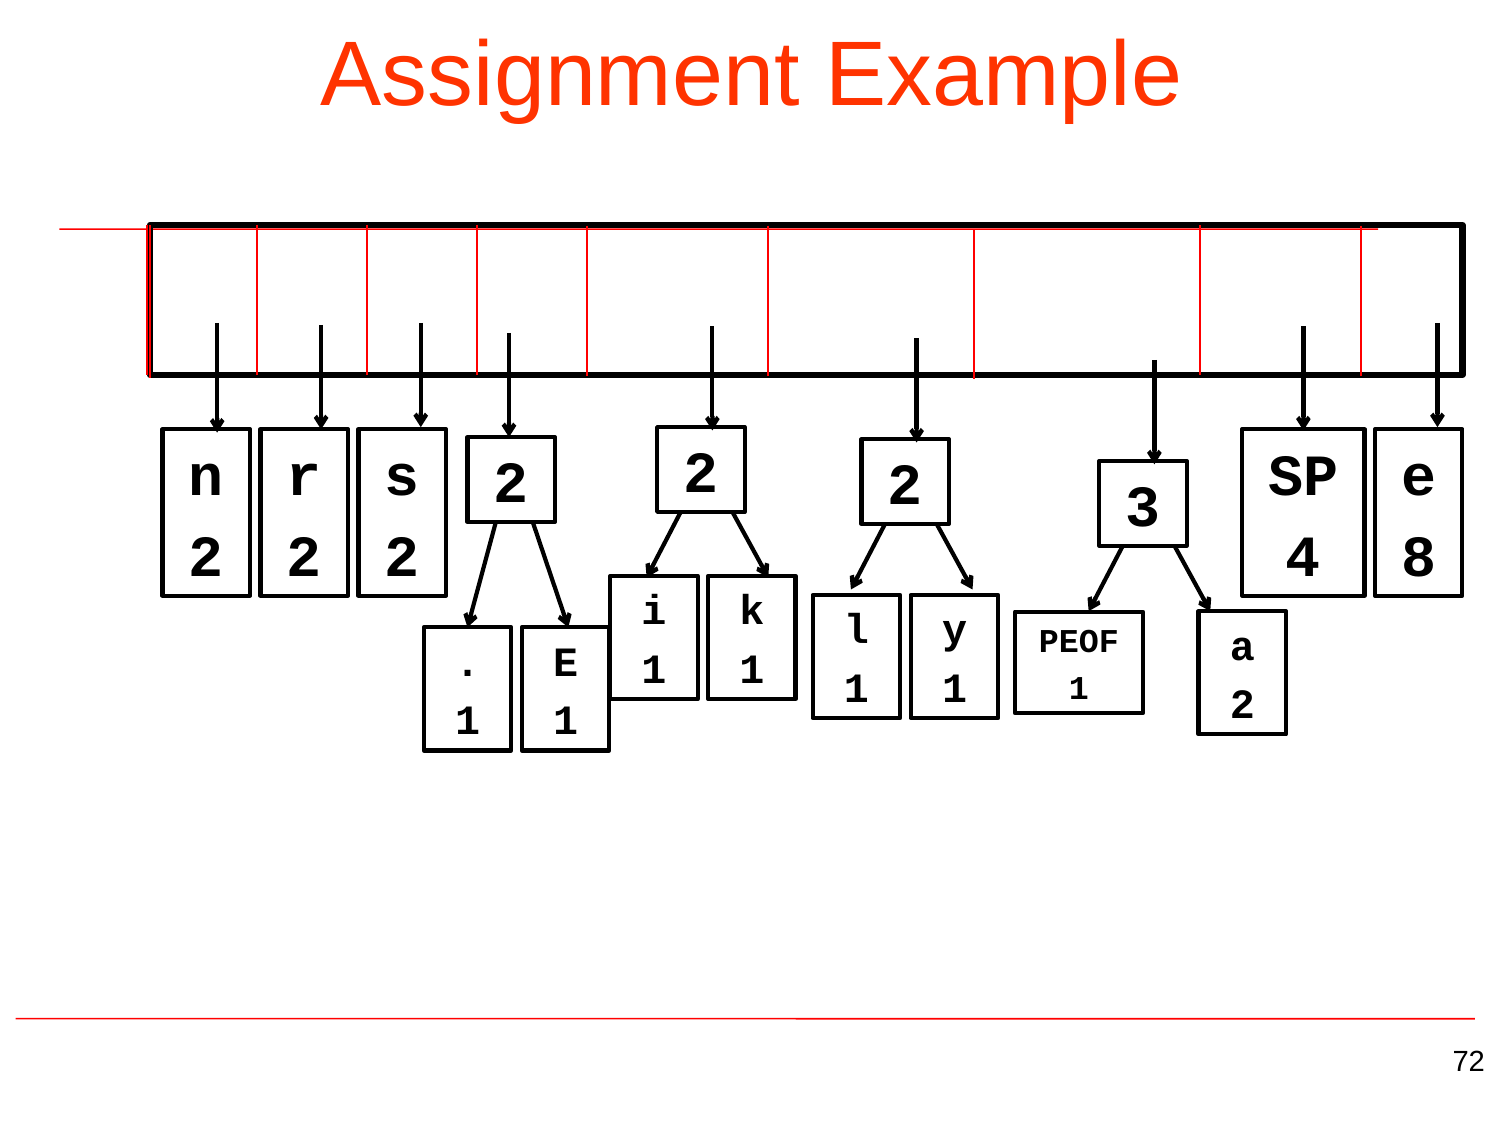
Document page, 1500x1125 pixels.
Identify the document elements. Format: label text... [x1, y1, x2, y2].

text_box E 1 [521, 627, 610, 751]
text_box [1088, 546, 1123, 612]
slide_number 72 [1149, 1034, 1500, 1113]
text_box a 2 [1198, 611, 1286, 735]
text_box 3 [1099, 460, 1187, 546]
title Assignment Example [114, 0, 1390, 163]
text_box i 1 [610, 575, 698, 700]
text_box . 1 [423, 627, 512, 751]
text_box 2 [657, 427, 745, 512]
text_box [646, 512, 681, 578]
text_box e 8 [1374, 429, 1463, 596]
text_box [1201, 224, 1463, 375]
text_box n 2 [162, 429, 250, 596]
text_box 2 [861, 439, 949, 524]
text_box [1174, 546, 1211, 612]
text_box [467, 522, 496, 628]
text_box SP 4 [1242, 429, 1365, 596]
text_box [368, 224, 476, 375]
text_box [532, 522, 569, 628]
text_box y 1 [910, 594, 999, 718]
text_box r 2 [260, 429, 348, 596]
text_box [732, 512, 769, 578]
text_box s 2 [358, 429, 446, 596]
text_box [151, 224, 256, 375]
text_box k 1 [708, 575, 796, 700]
text_box 2 [467, 437, 555, 522]
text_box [850, 524, 885, 590]
text_box [478, 224, 1199, 375]
text_box PEOF 1 [1014, 611, 1143, 714]
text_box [937, 524, 973, 590]
text_box l 1 [812, 594, 901, 718]
text_box [258, 224, 366, 375]
